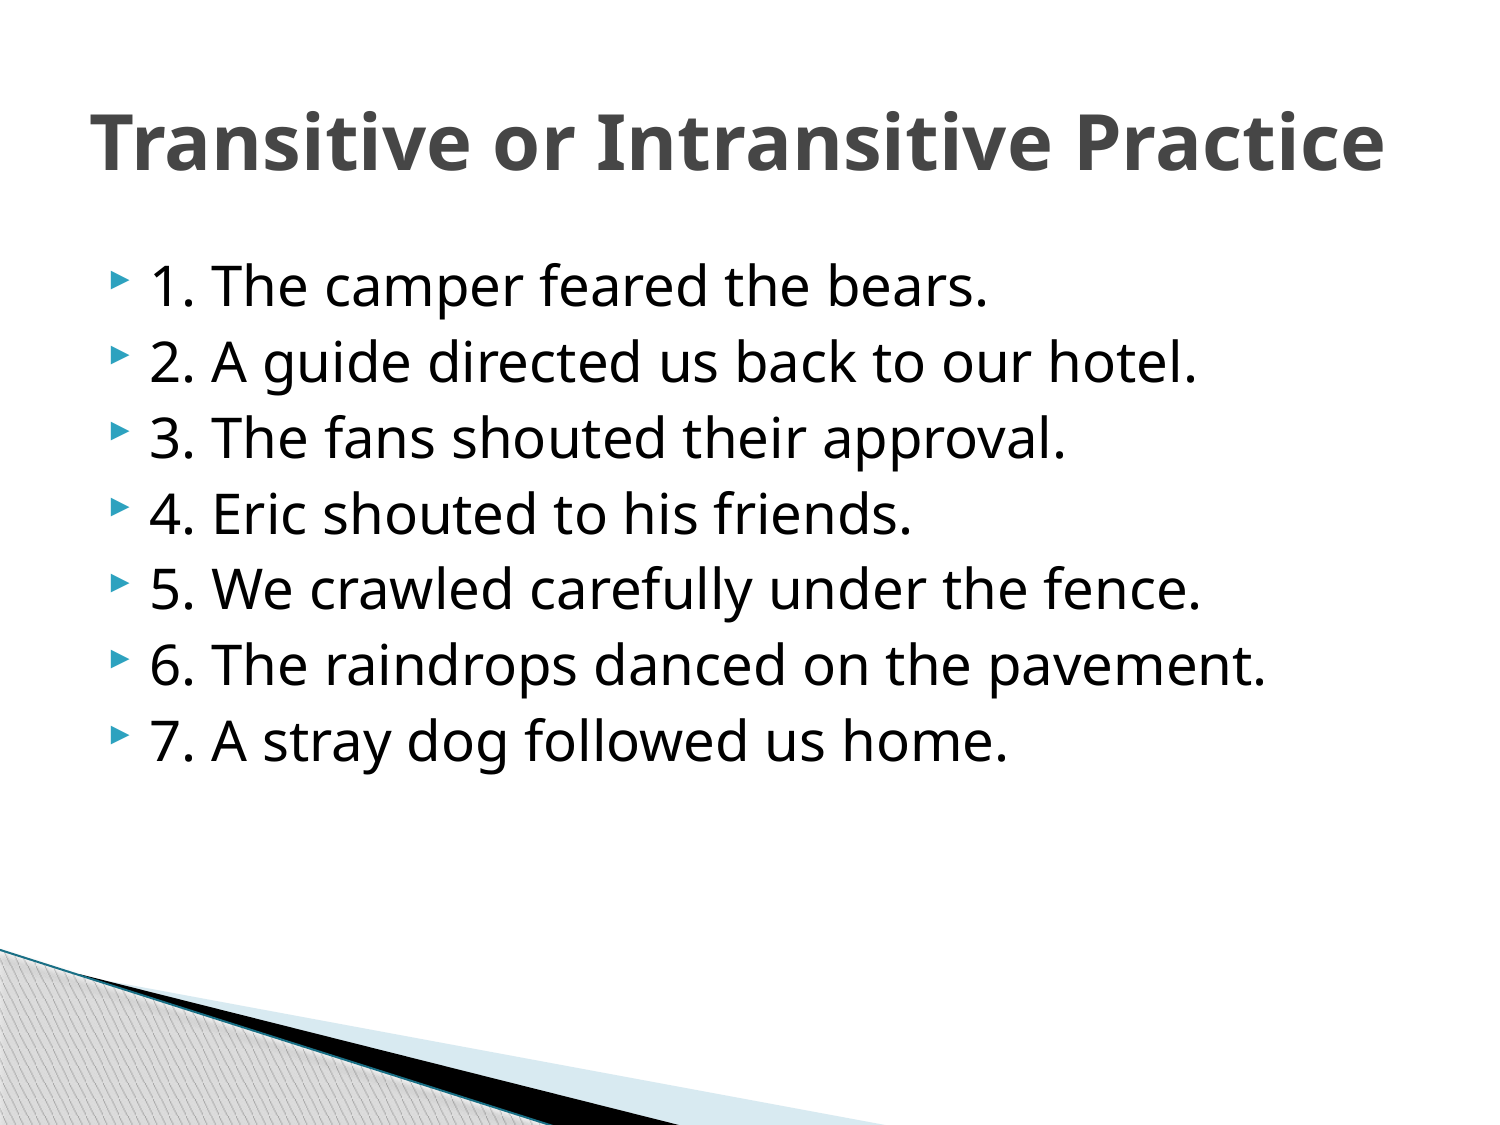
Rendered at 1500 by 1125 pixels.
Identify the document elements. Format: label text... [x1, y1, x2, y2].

list 1. The camper feared the bears. 2. A guide directed us back to our hotel. 3. The fans shouted their approval. 4. Eric shouted to his friends. 5. We crawled carefully under the fence. 6. The raindrops danced on the pavement. 7. A stray dog followed us home. [75, 243, 1425, 986]
title Transitive or Intransitive Practice [75, 45, 1425, 233]
